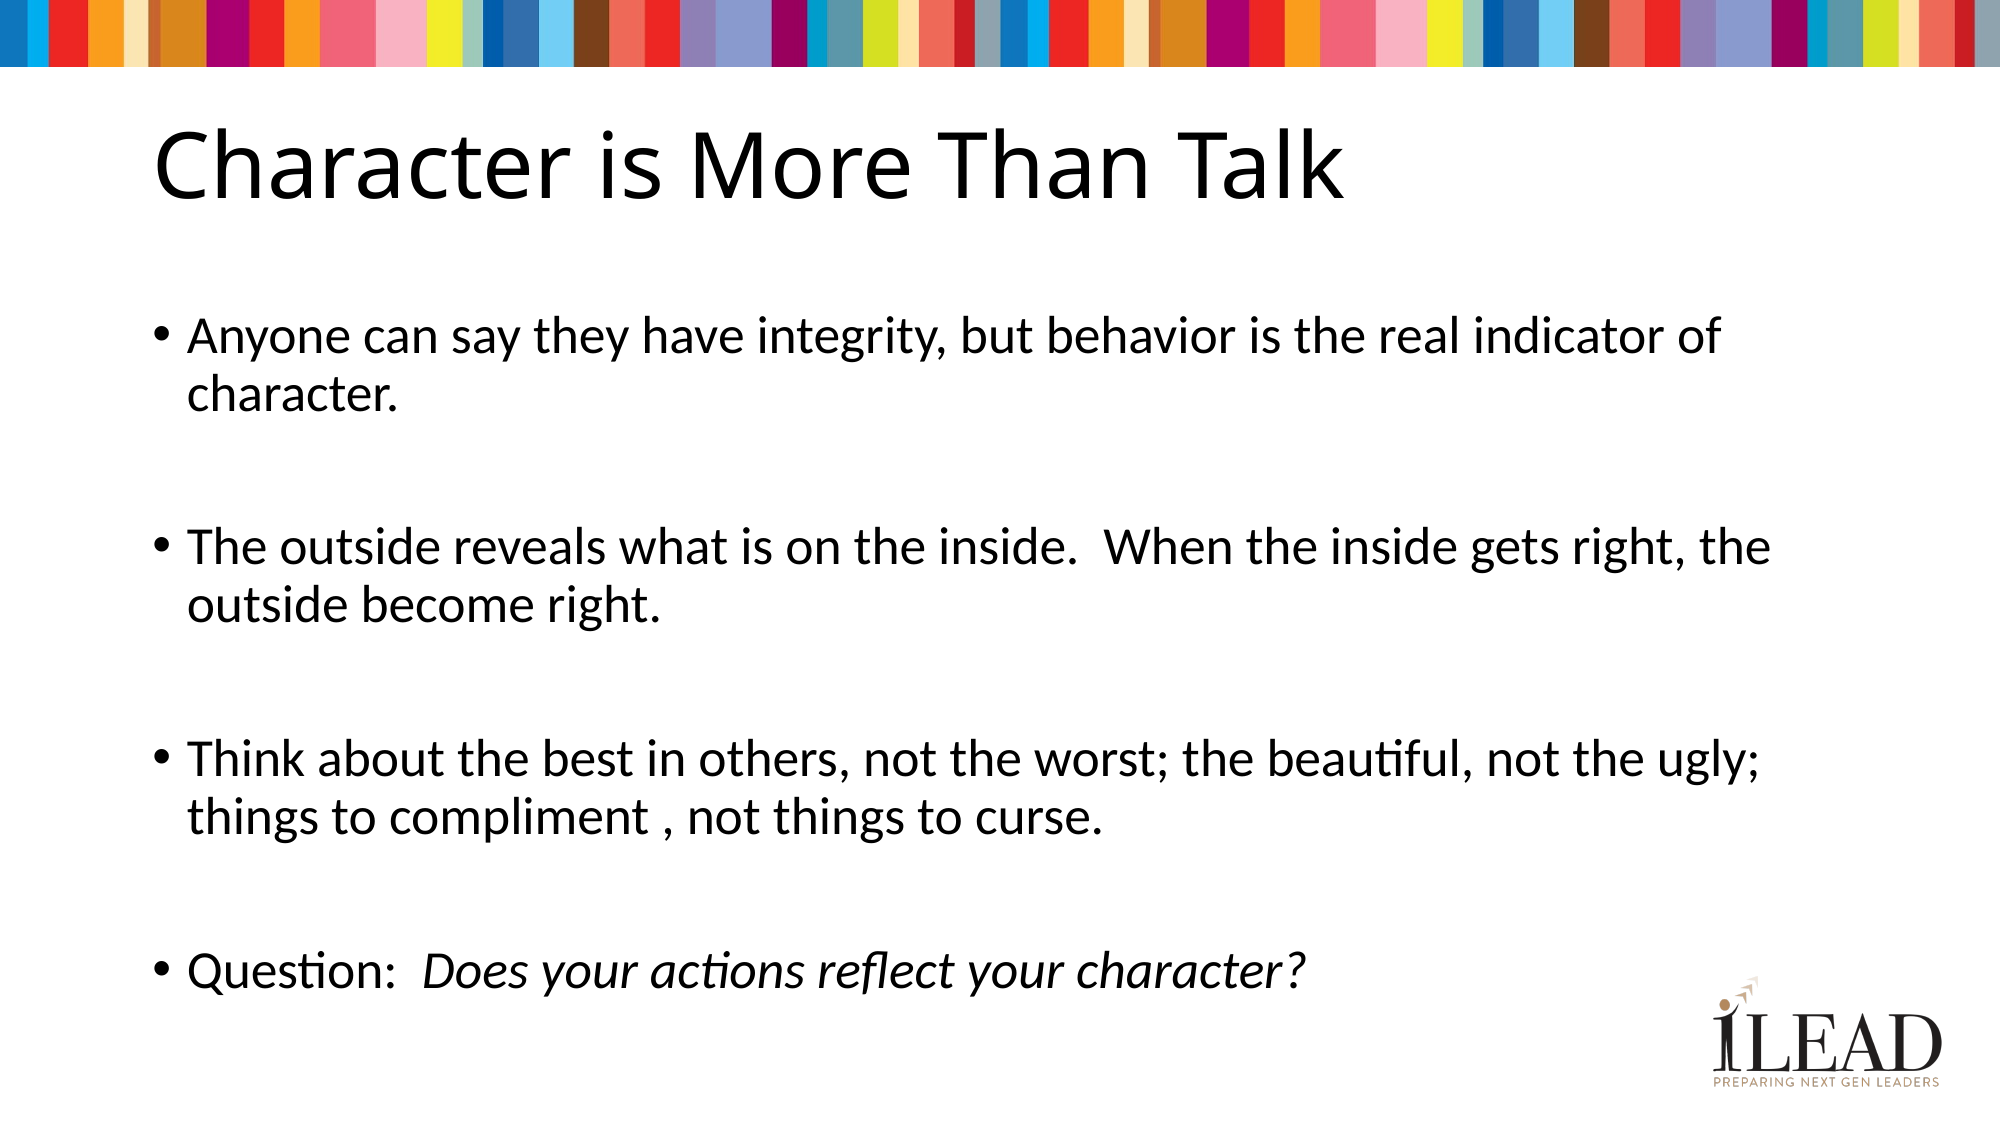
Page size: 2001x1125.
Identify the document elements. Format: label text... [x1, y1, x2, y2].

picture [1048, 0, 1808, 67]
list Anyone can say they have integrity, but behavior is the real indicator of character. The outside reveals what is on the inside. When the inside gets right, the outside become right. Think about the best in others, not the worst; the beautiful, not the ugly; things to compliment , not things to curse. Question: Does your actions reflect your character? [137, 299, 1863, 1014]
picture [828, 0, 1026, 67]
picture [0, 0, 26, 67]
picture [48, 0, 808, 67]
picture [1709, 972, 1945, 1091]
picture [1828, 0, 2000, 67]
title Character is More Than Talk [137, 67, 1863, 278]
